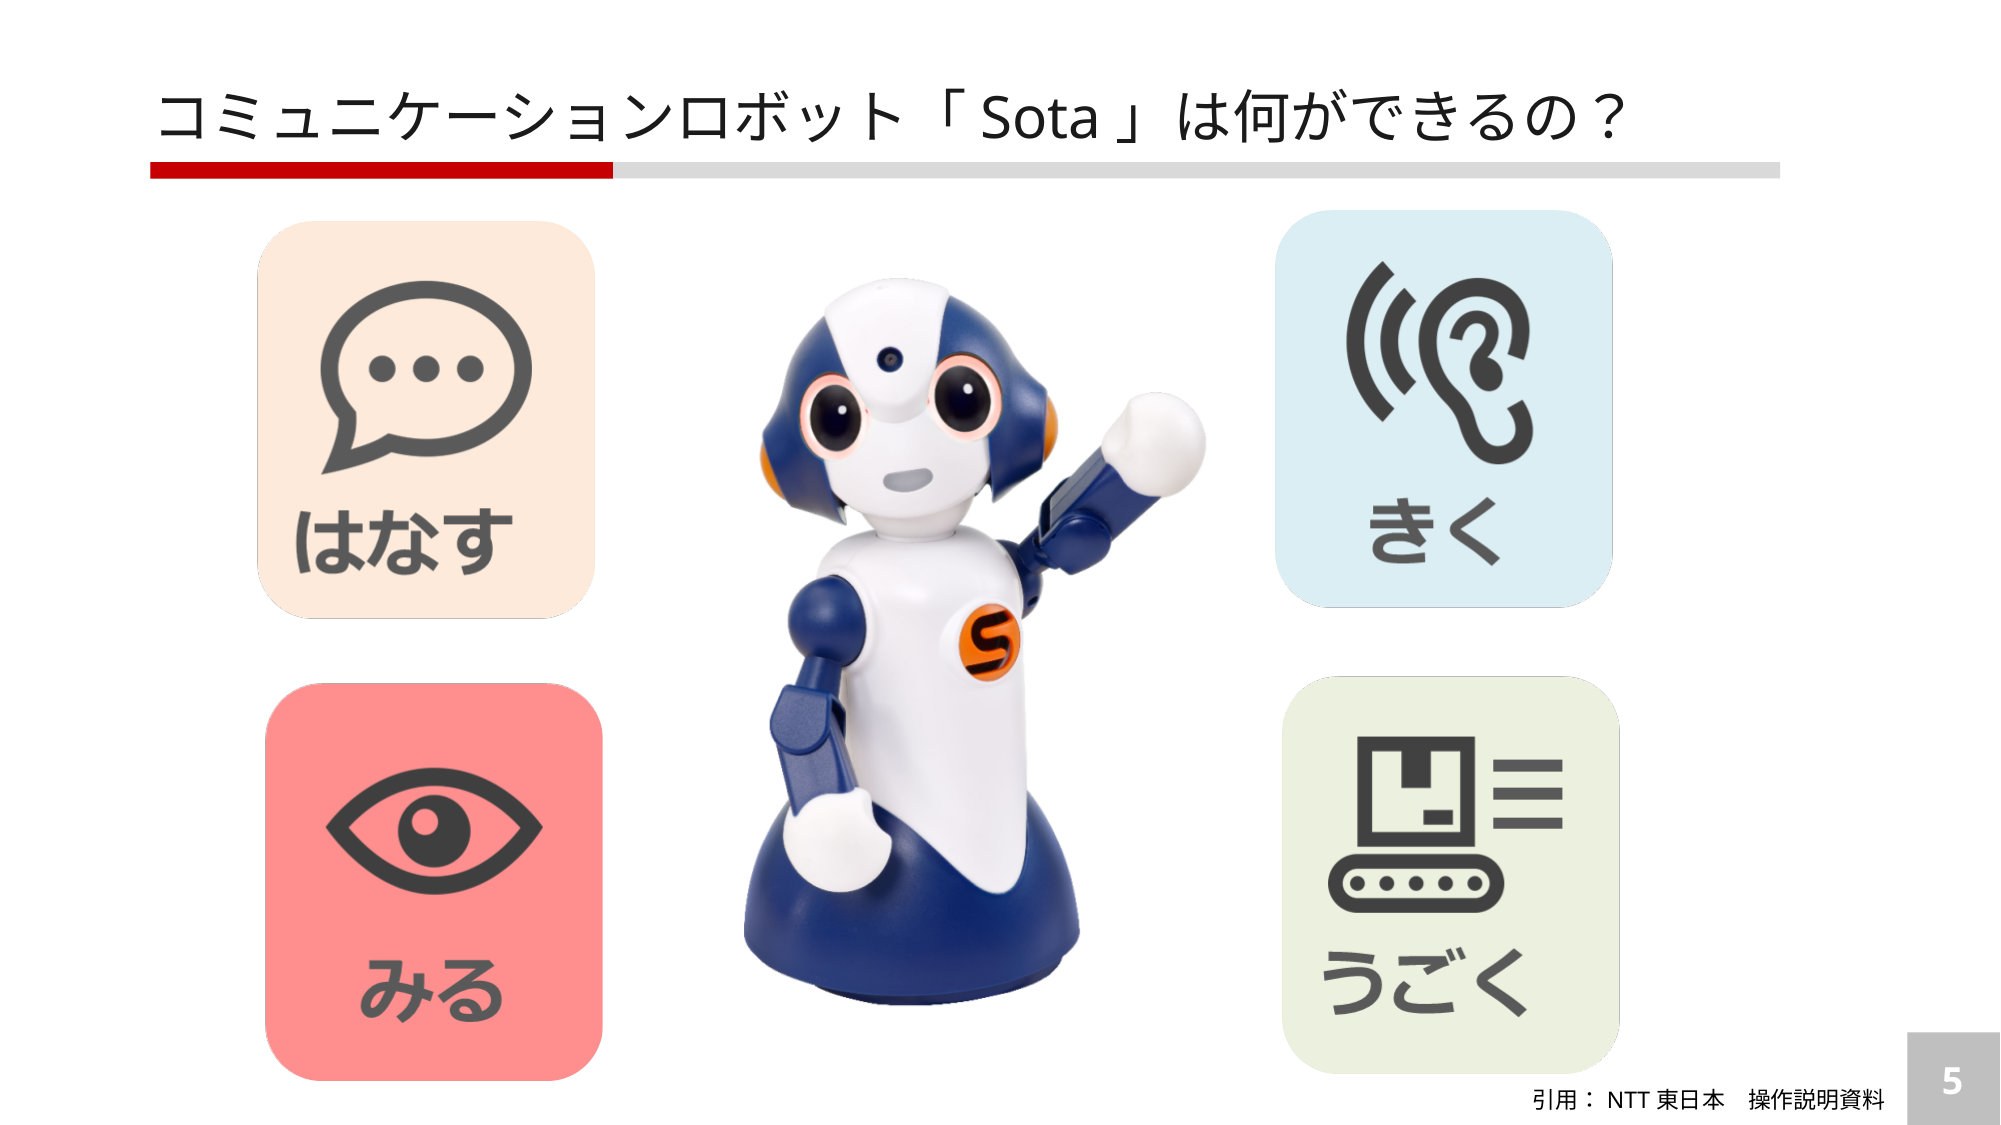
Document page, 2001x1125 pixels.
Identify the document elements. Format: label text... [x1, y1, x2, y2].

picture [744, 278, 1225, 1036]
picture [261, 681, 603, 1089]
picture [1263, 210, 1620, 618]
title コミュニケーションロボット「Sota」は何ができるの？ [137, 59, 1793, 179]
picture [1270, 674, 1628, 1082]
picture [248, 218, 605, 626]
text_box 引用：NTT東日本 操作説明資料 [1153, 1081, 1901, 1125]
slide_number 5 [1906, 1049, 1999, 1110]
